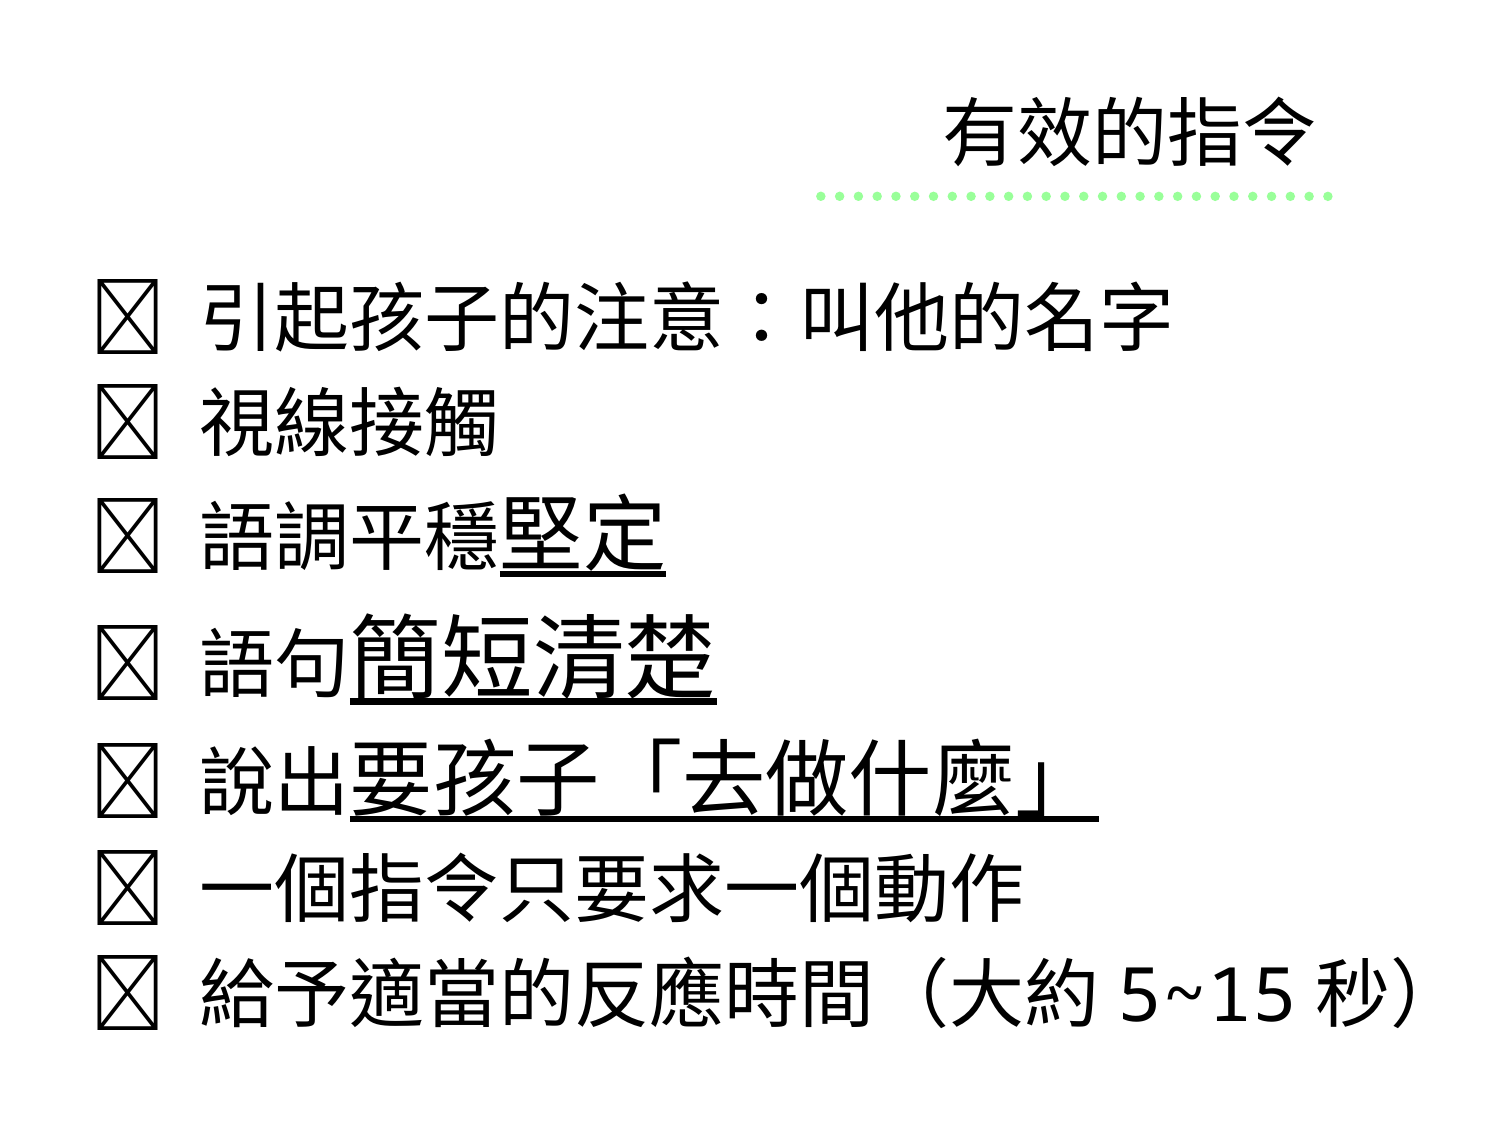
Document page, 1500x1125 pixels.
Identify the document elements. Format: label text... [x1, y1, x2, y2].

title 有效的指令 [926, 89, 1365, 184]
list  引起孩子的注意：叫他的名字  視線接觸  語調平穩堅定  語句簡短清楚  說出要孩子「去做什麼」  一個指令只要求一個動作  給予適當的反應時間（大約5~15秒） [74, 262, 1500, 1059]
